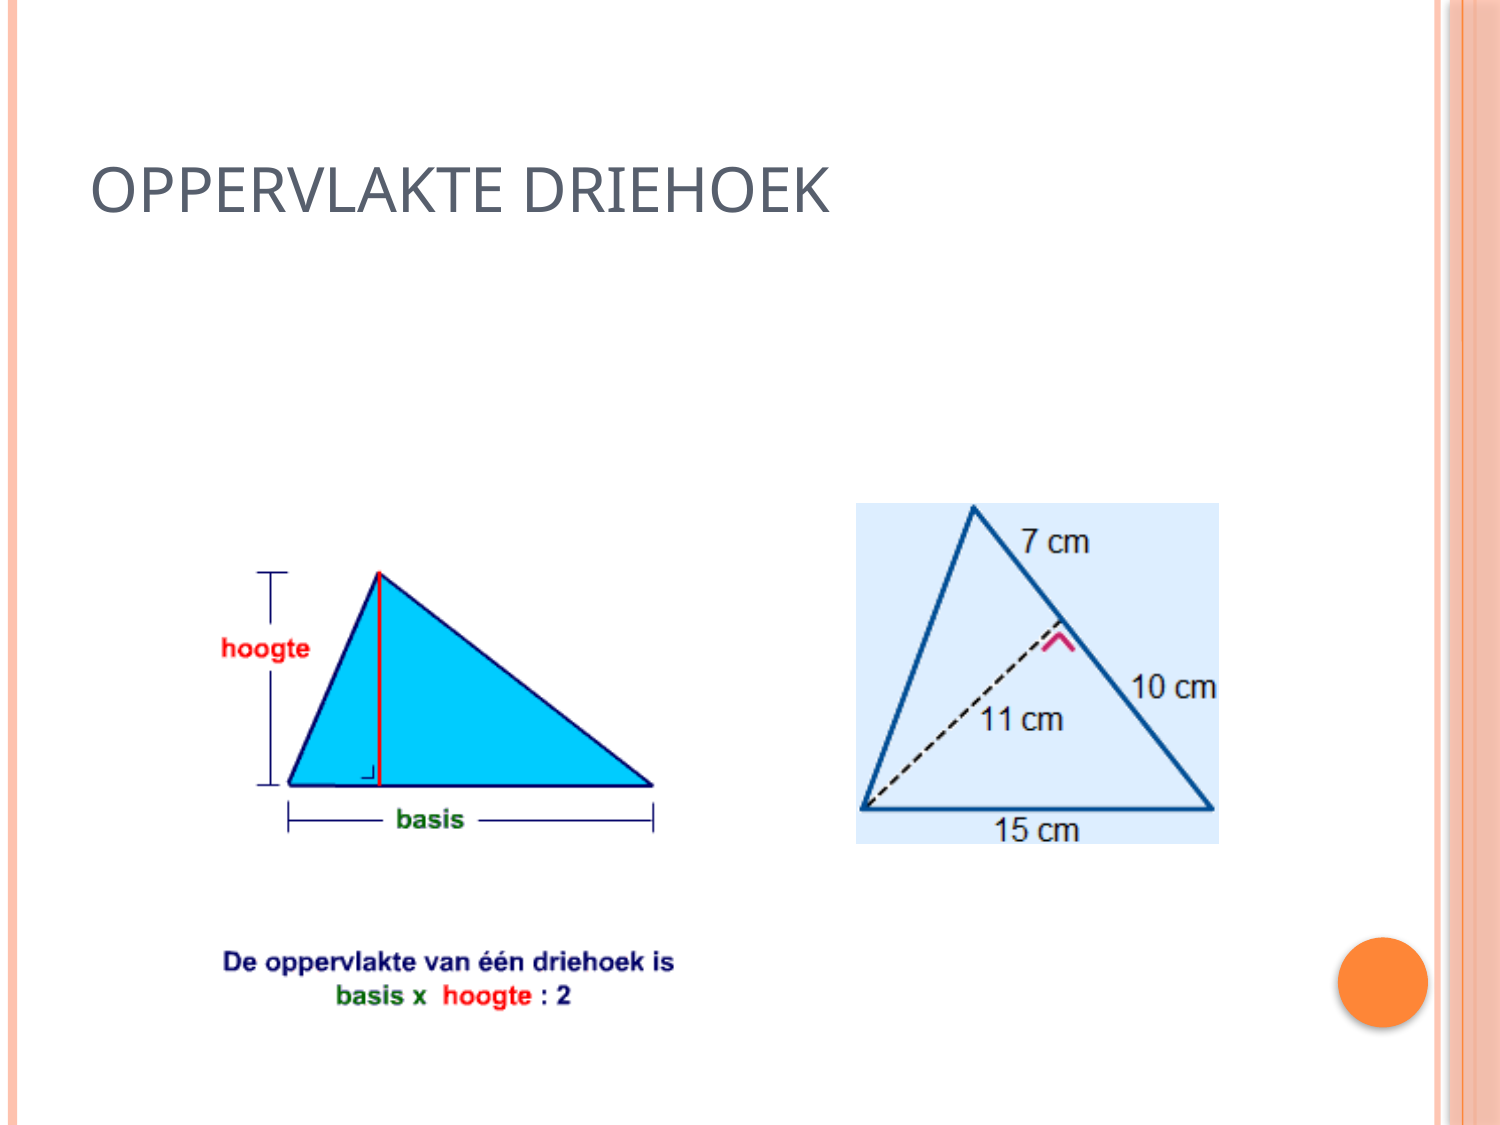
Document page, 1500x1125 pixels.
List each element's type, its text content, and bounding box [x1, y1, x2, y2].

picture [855, 502, 1219, 844]
picture [123, 432, 822, 1061]
title Oppervlakte driehoek [75, 45, 1300, 233]
